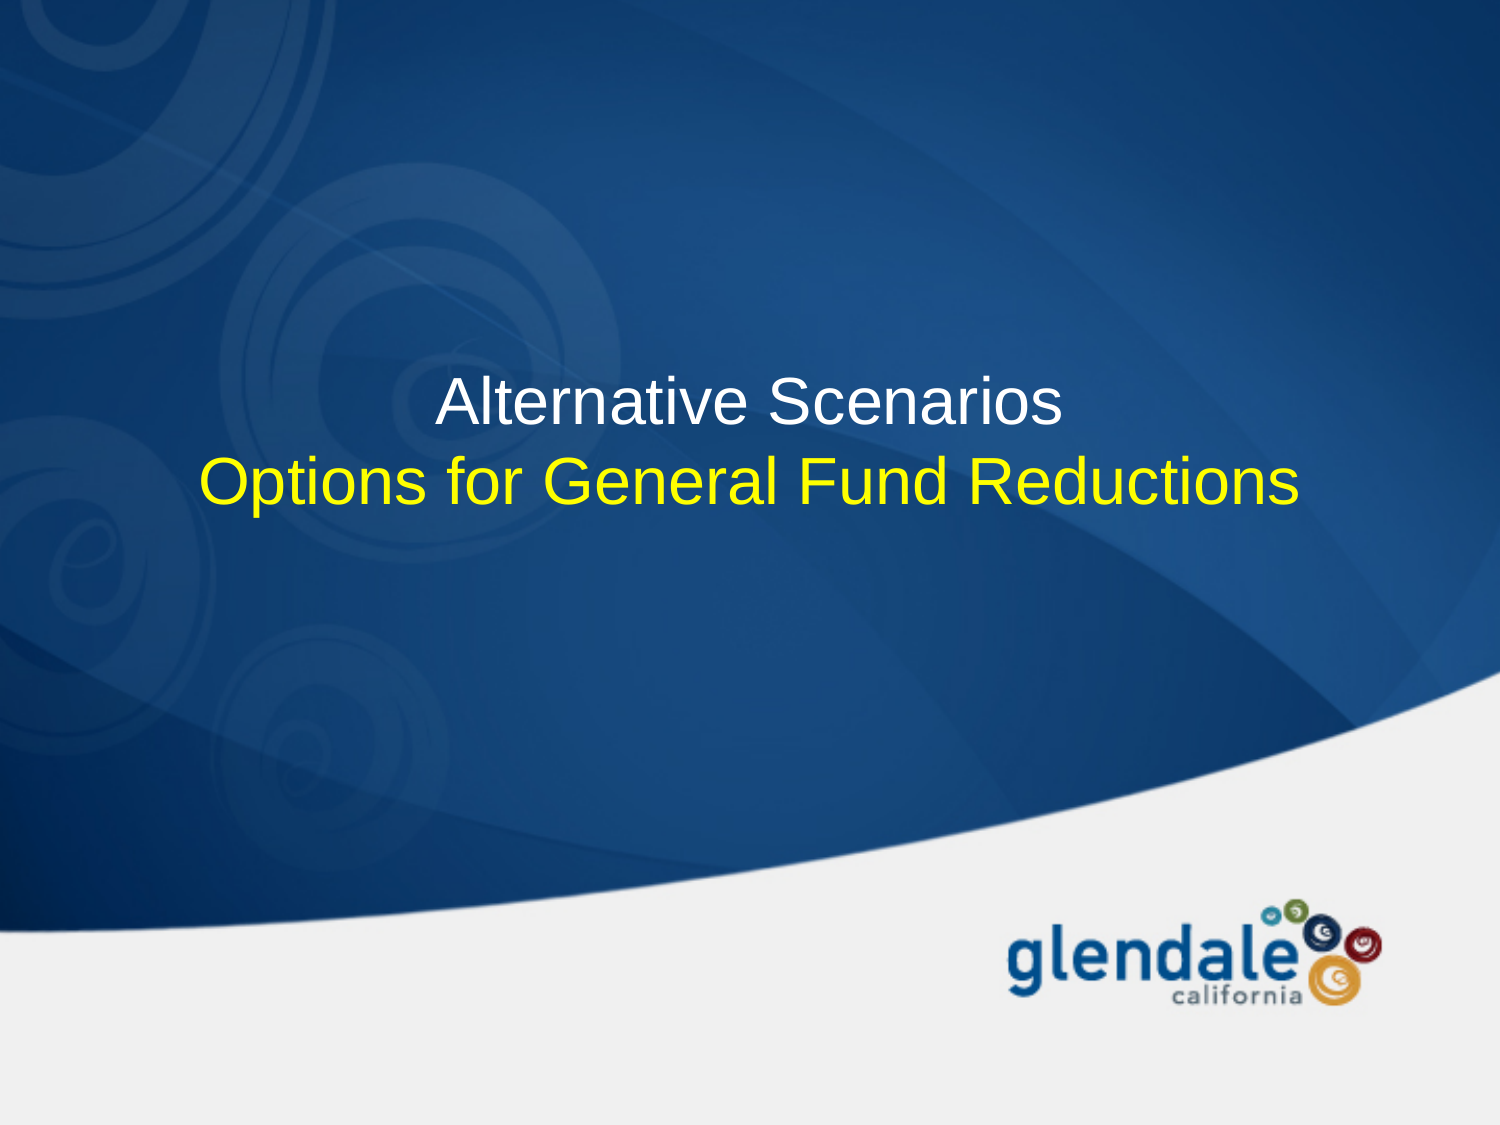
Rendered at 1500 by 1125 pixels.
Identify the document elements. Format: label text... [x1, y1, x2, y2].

text_box Alternative Scenarios Options for General Fund Reductions [125, 349, 1375, 525]
picture [0, 0, 1500, 1125]
